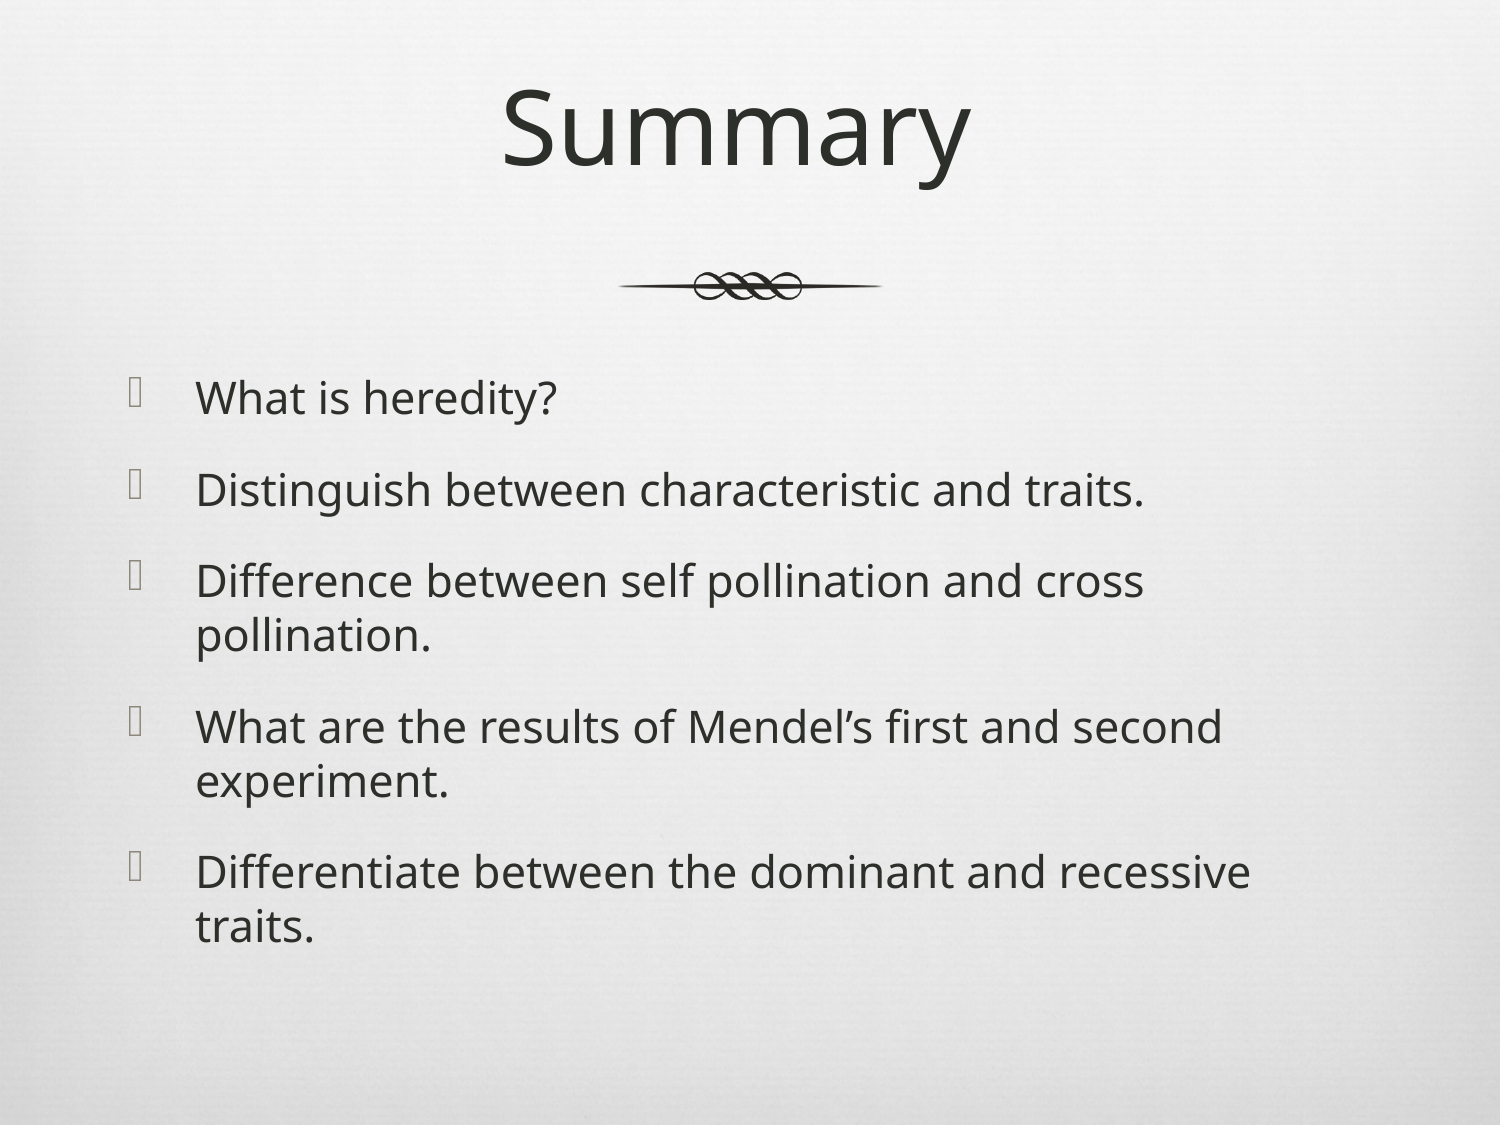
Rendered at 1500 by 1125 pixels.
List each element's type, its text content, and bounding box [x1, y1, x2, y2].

picture [615, 272, 885, 300]
title Summary [112, 11, 1388, 236]
list What is heredity? Distinguish between characteristic and traits. Difference between self pollination and cross pollination. What are the results of Mendel’s first and second experiment. Differentiate between the dominant and recessive traits. [112, 362, 1388, 963]
